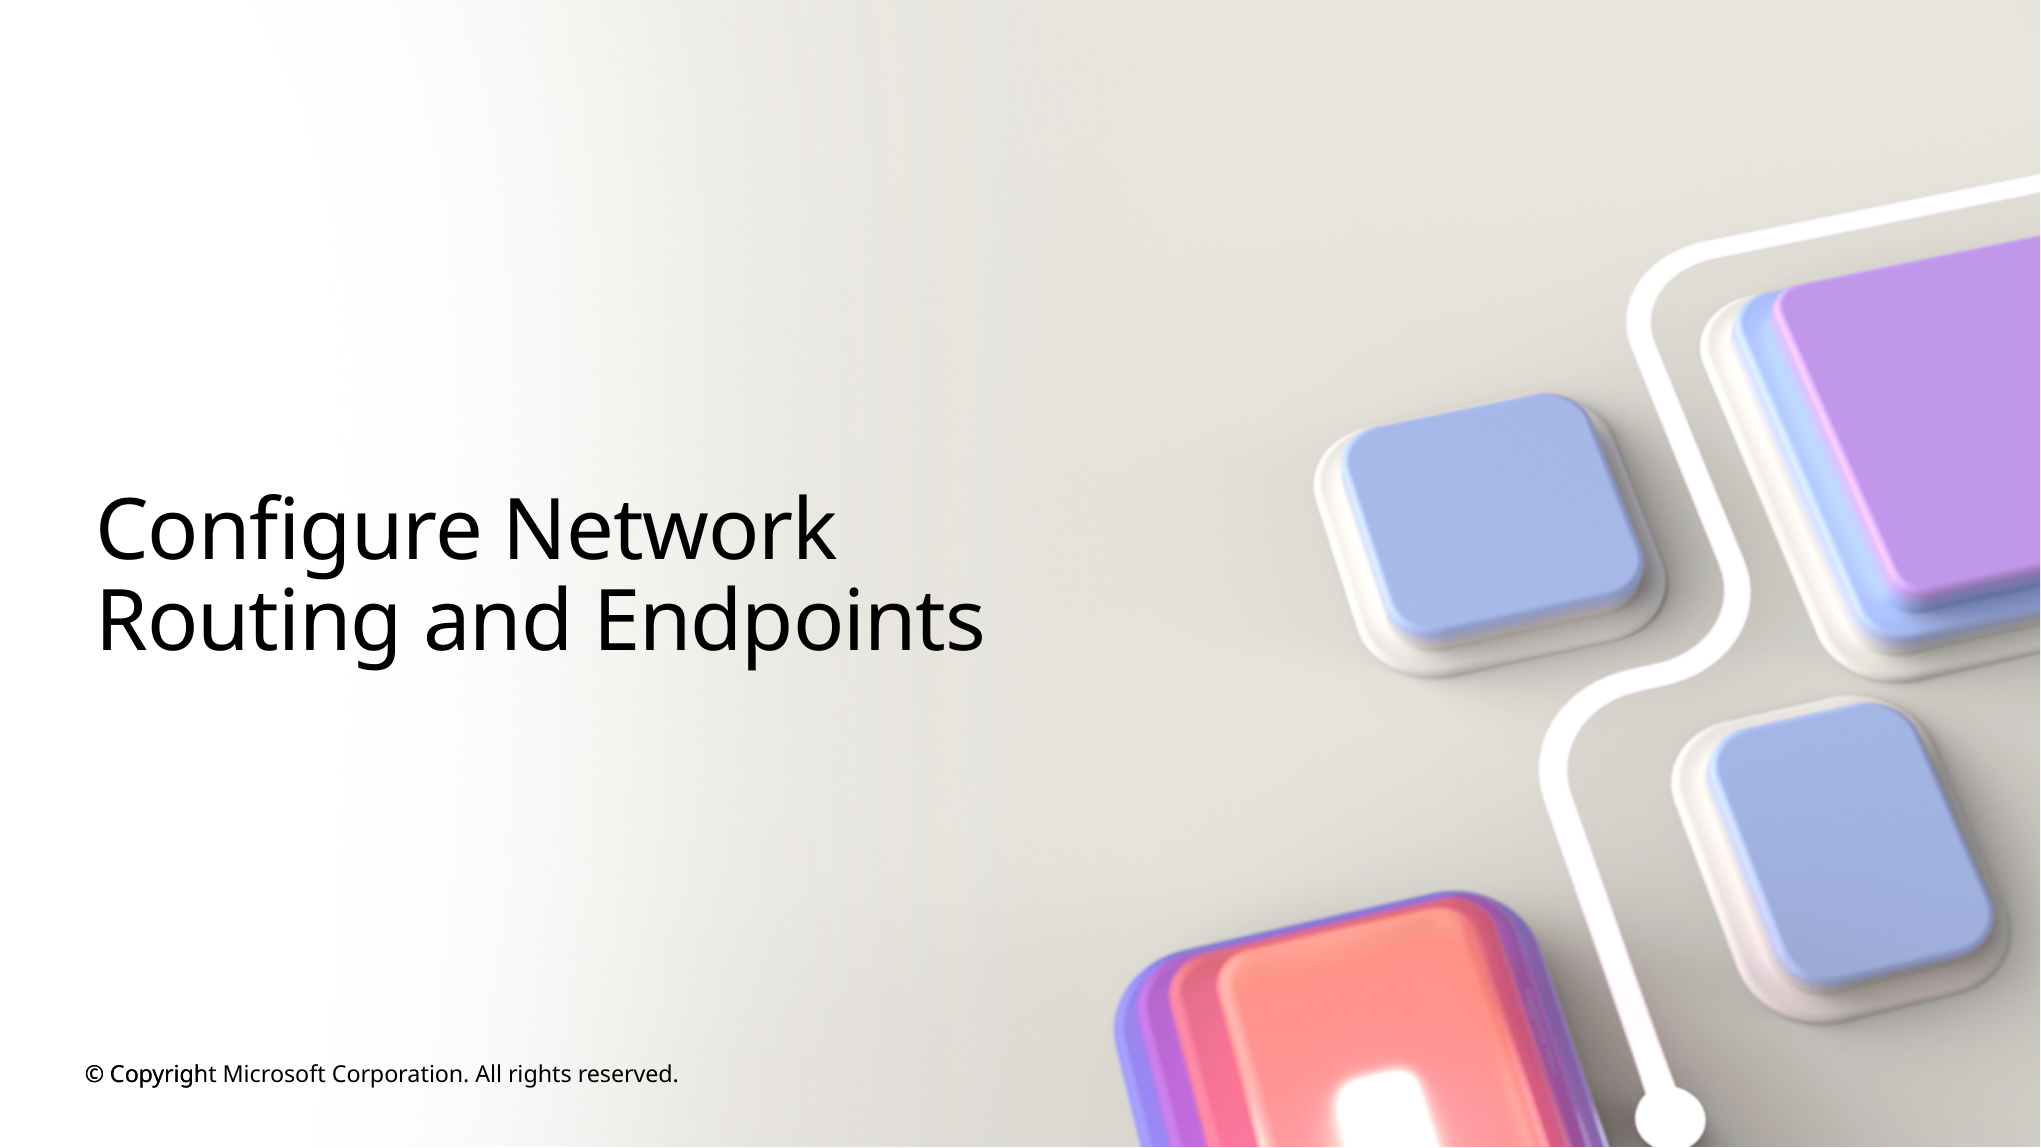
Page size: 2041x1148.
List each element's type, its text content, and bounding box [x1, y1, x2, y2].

title Configure Network Routing and Endpoints [95, 576, 1158, 670]
picture [202, 0, 2041, 1147]
